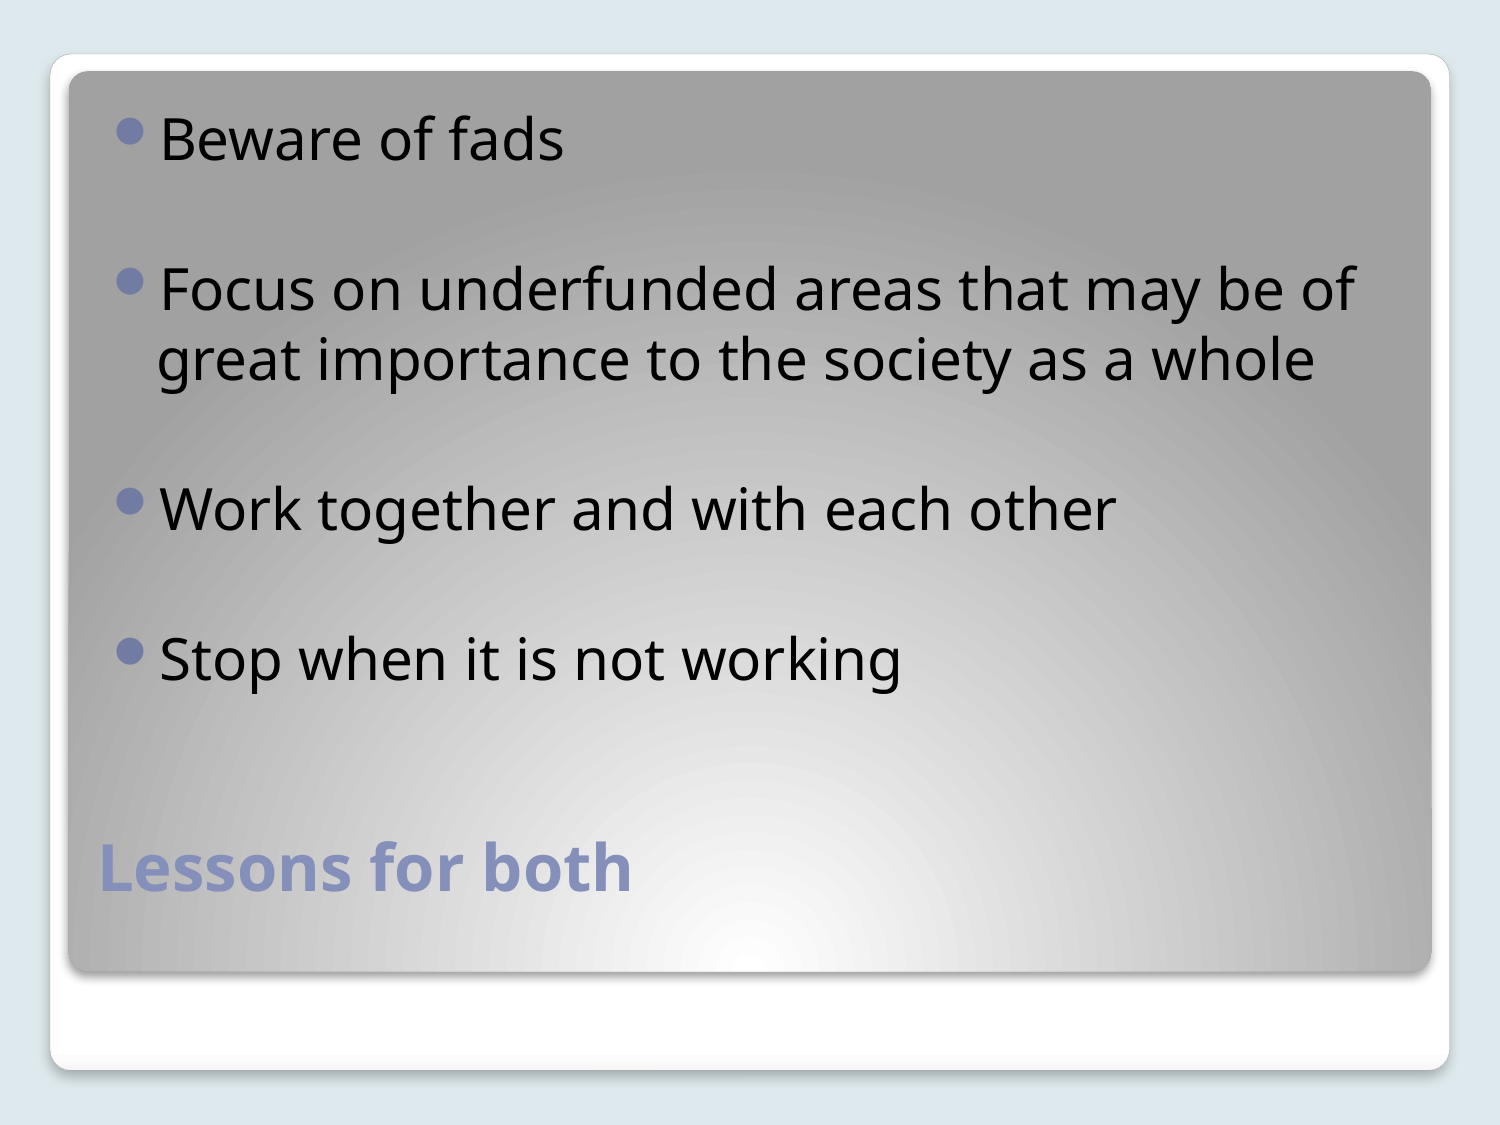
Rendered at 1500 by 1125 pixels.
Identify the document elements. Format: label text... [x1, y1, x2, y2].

title Lessons for both [82, 817, 1425, 990]
list Beware of fads Focus on underfunded areas that may be of great importance to the society as a whole Work together and with each other Stop when it is not working [82, 86, 1425, 774]
